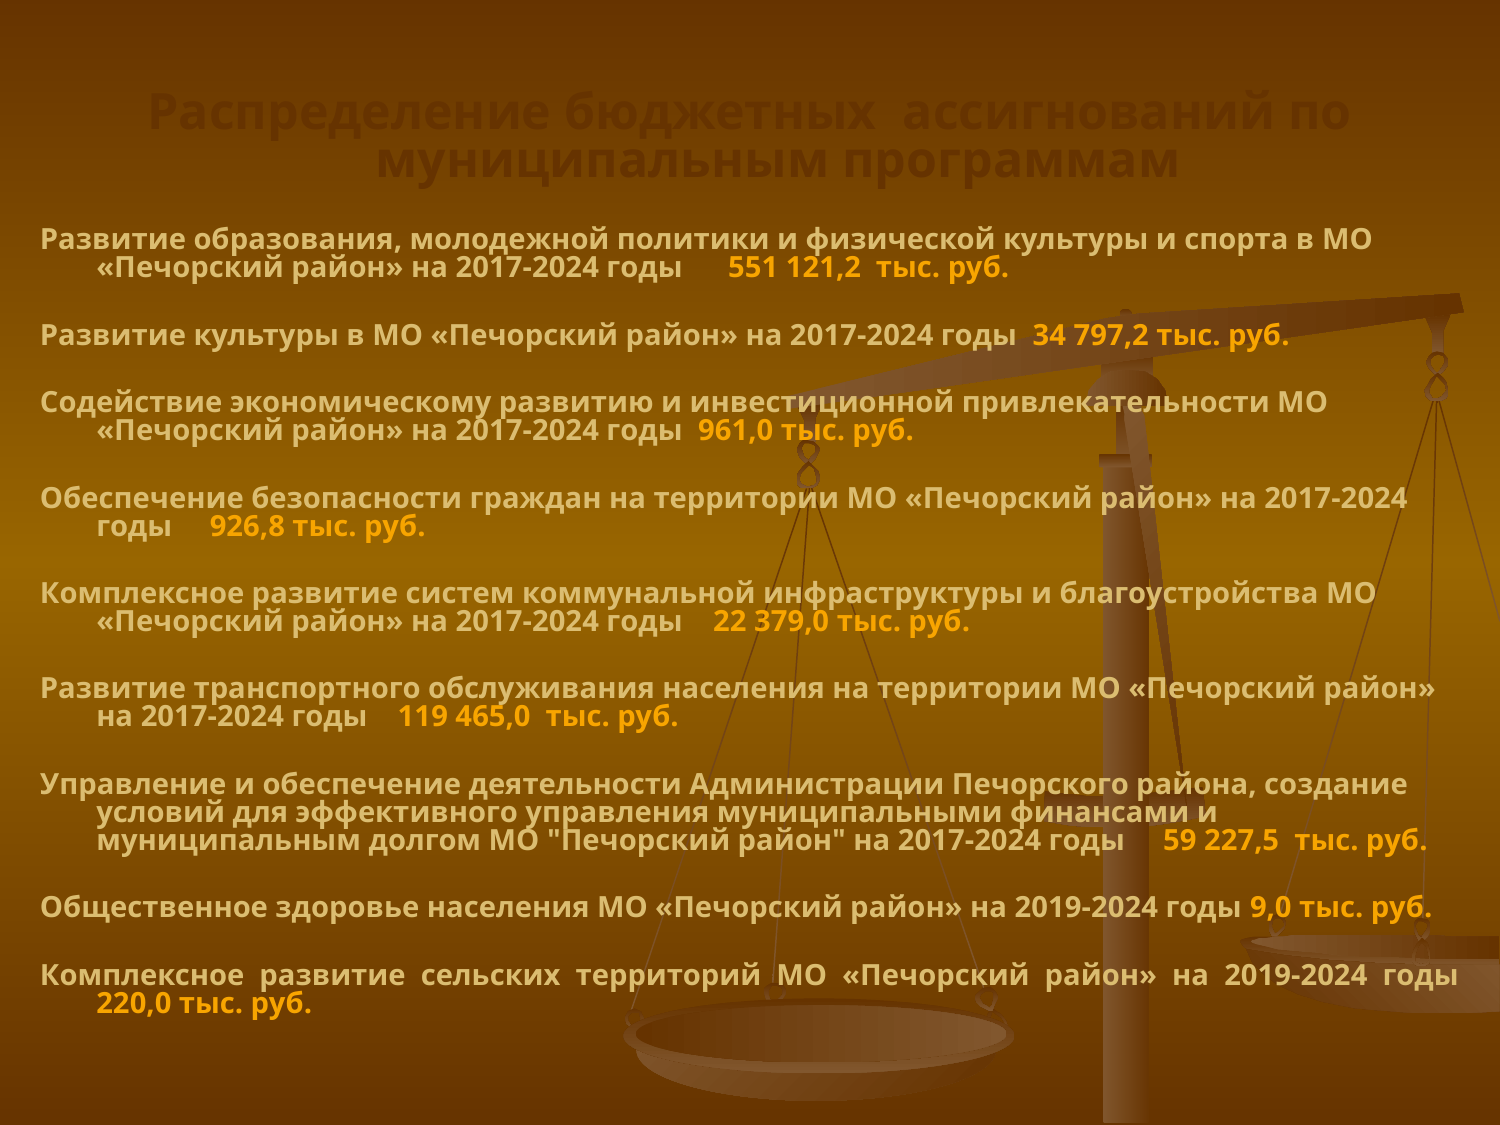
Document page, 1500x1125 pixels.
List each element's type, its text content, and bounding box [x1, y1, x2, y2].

list Распределение бюджетных ассигнований по муниципальным программам Развитие образования, молодежной политики и физической культуры и спорта в МО «Печорский район» на 2017-2024 годы 551 121,2 тыс. руб. Развитие культуры в МО «Печорский район» на 2017-2024 годы 34 797,2 тыс. руб. Содействие экономическому развитию и инвестиционной привлекательности МО «Печорский район» на 2017-2024 годы 961,0 тыс. руб. Обеспечение безопасности граждан на территории МО «Печорский район» на 2017-2024 годы 926,8 тыс. руб. Комплексное развитие систем коммунальной инфраструктуры и благоустройства МО «Печорский район» на 2017-2024 годы 22 379,0 тыс. руб. Развитие транспортного обслуживания населения на территории МО «Печорский район» на 2017-2024 годы 119 465,0 тыс. руб. Управление и обеспечение деятельности Администрации Печорского района, создание условий для эффективного управления муниципальными финансами и муниципальным долгом МО "Печорский район" на 2017-2024 годы 59 227,5 тыс. руб. Общественное здоровье населения МО «Печорский район» на 2019-2024 годы 9,0 тыс. руб. Комплексное развитие сельских территорий МО «Печорский район» на 2019-2024 годы 220,0 тыс. руб. [24, 0, 1476, 1076]
